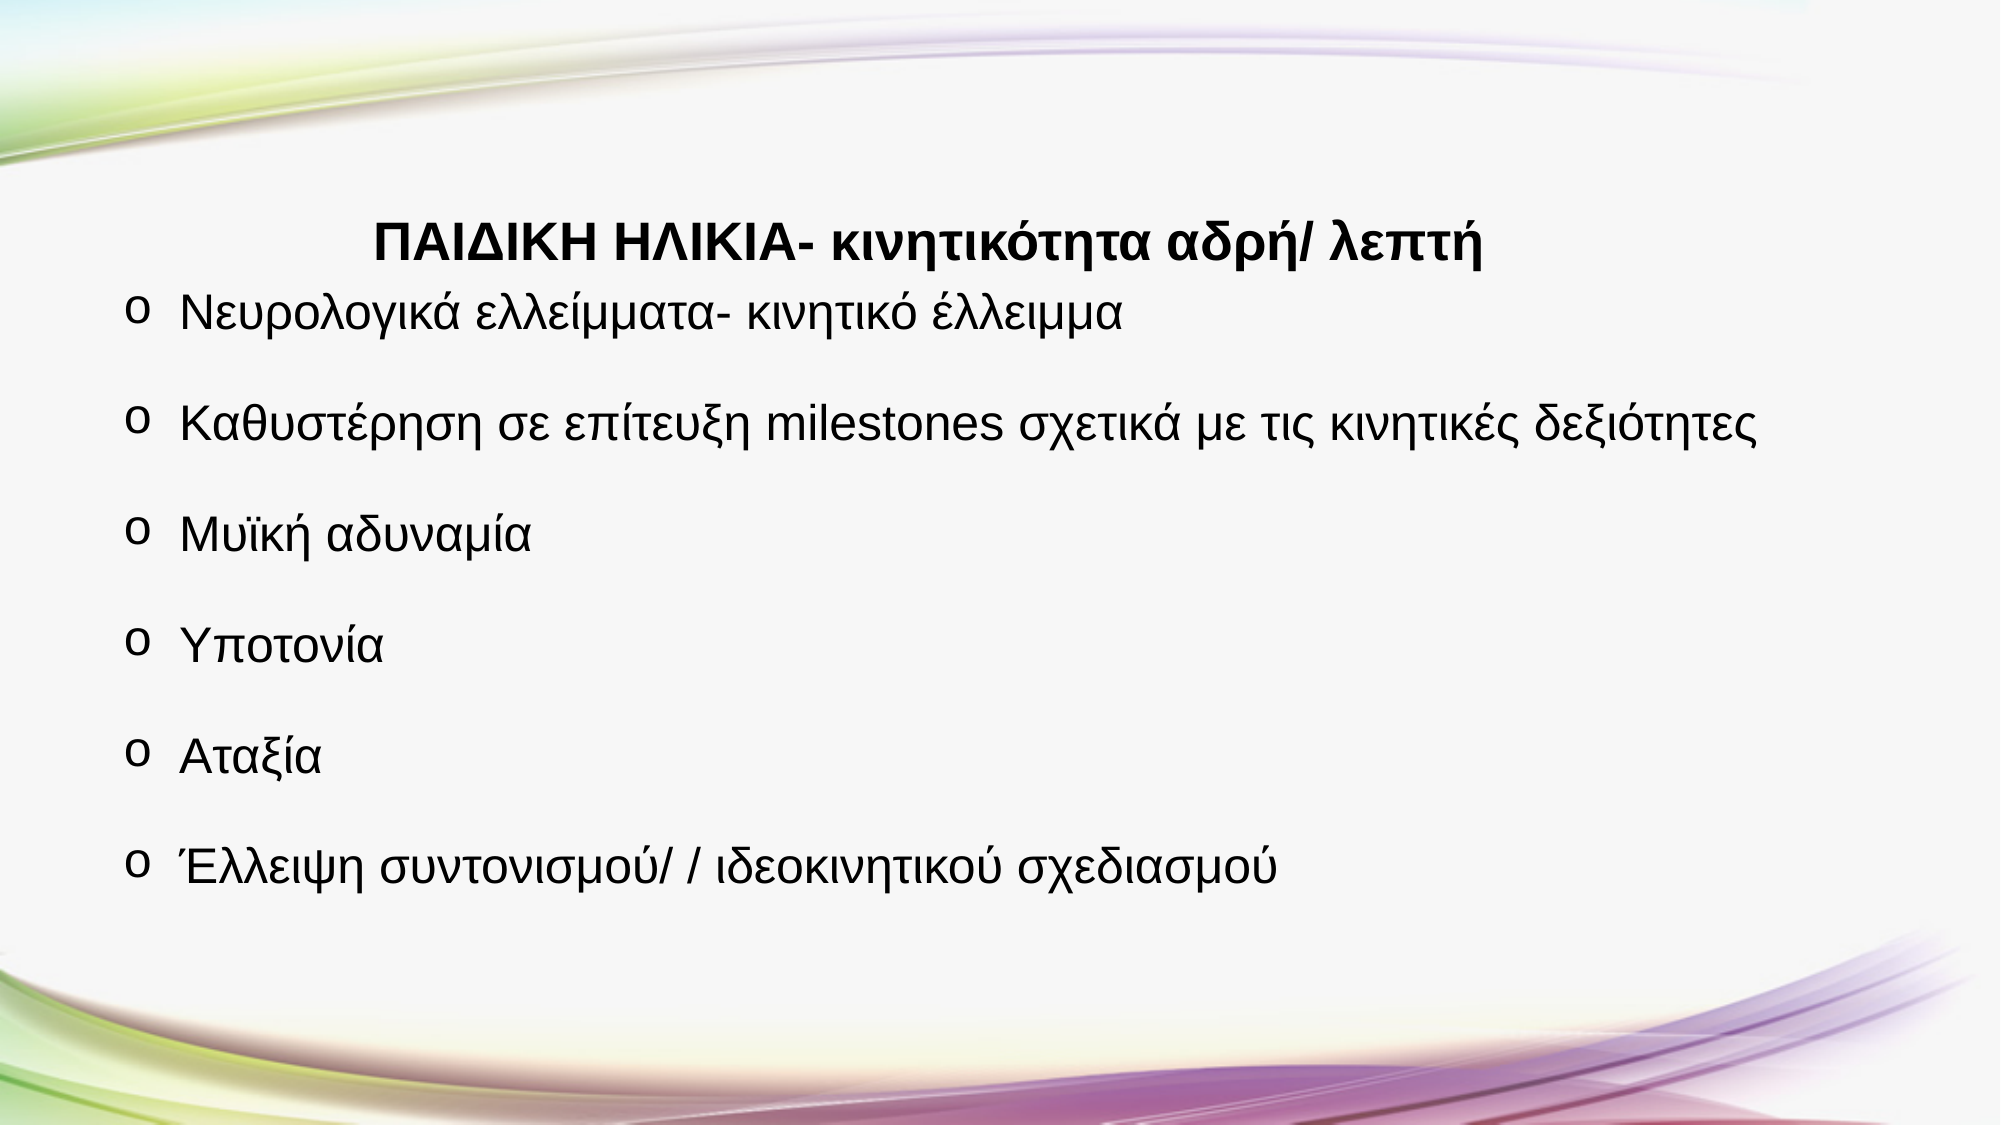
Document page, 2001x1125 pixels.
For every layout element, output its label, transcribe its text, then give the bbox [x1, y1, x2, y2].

subtitle Νευρολογικά ελλείμματα- κινητικό έλλειμμα Καθυστέρηση σε επίτευξη milestones σχετικά με τις κινητικές δεξιότητες Μυϊκή αδυναμία Υποτονία Αταξία Έλλειψη συντονισμού/ / ιδεοκινητικού σχεδιασμού [122, 287, 1923, 931]
picture [0, 0, 2001, 1125]
title ΠΑΙΔΙΚΗ ΗΛΙΚΙΑ- κινητικότητα αδρή/ λεπτή [29, 148, 1830, 337]
